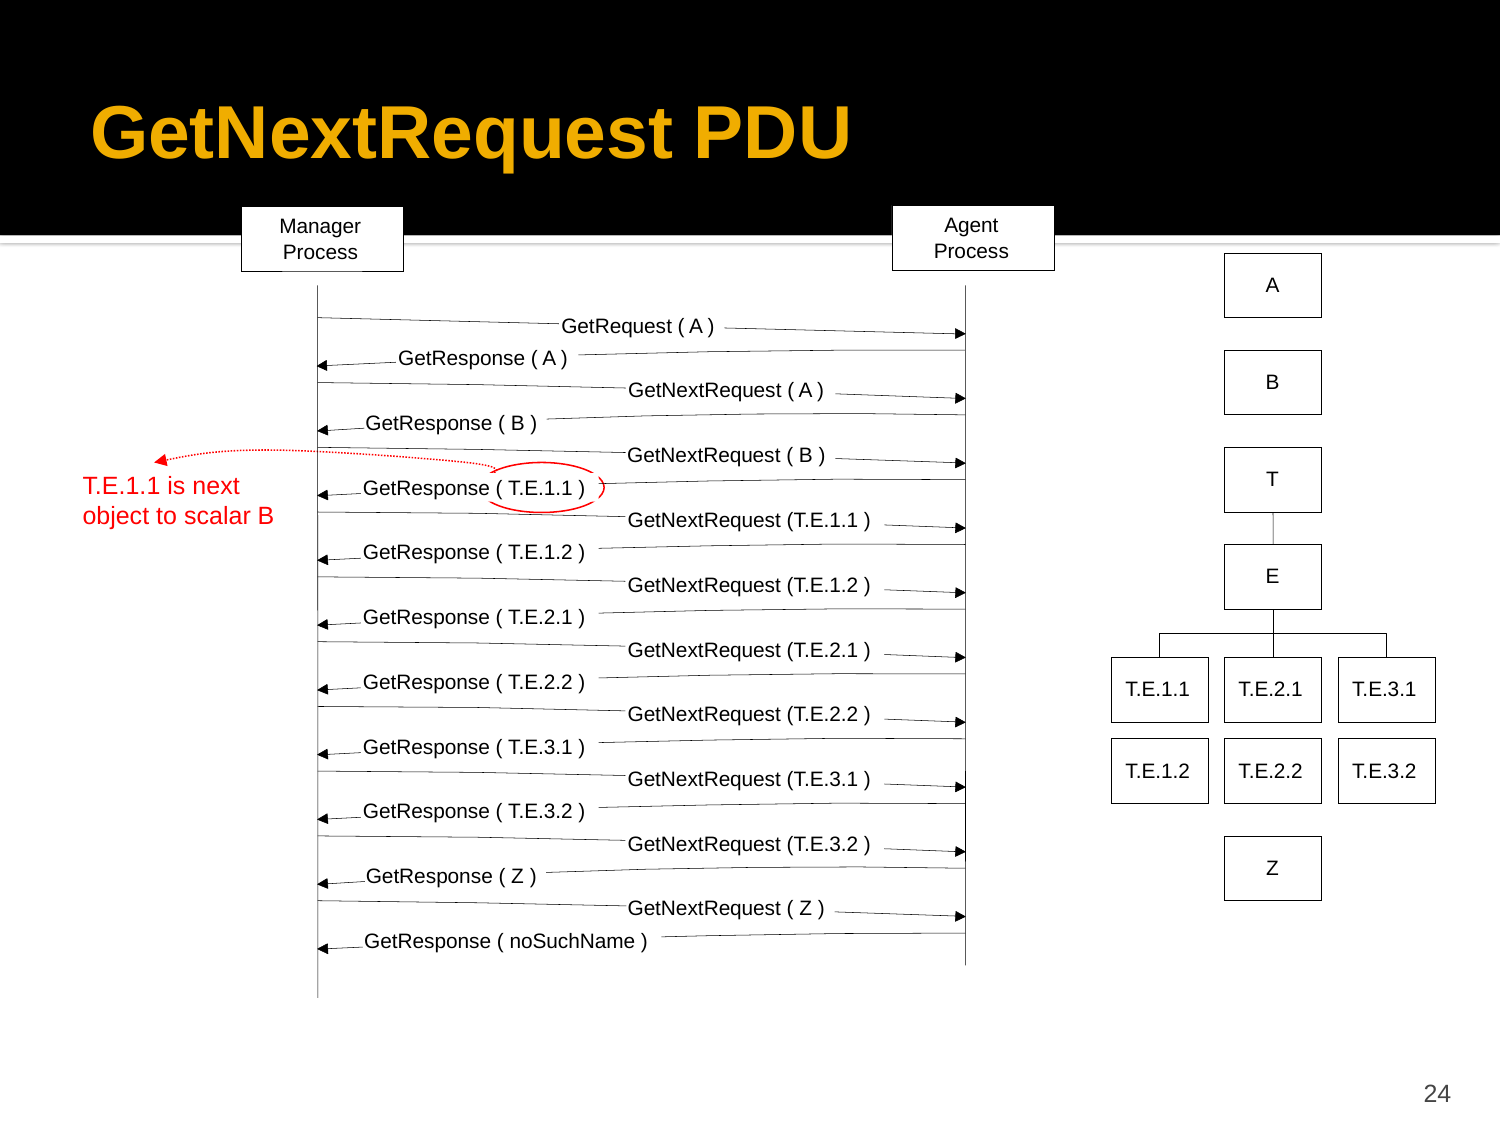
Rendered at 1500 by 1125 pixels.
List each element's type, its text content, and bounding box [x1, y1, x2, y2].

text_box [241, 205, 1054, 998]
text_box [54, 449, 235, 538]
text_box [1111, 253, 1436, 901]
title GetNextRequest PDU [75, 25, 1425, 231]
slide_number 24 [1345, 1062, 1467, 1108]
